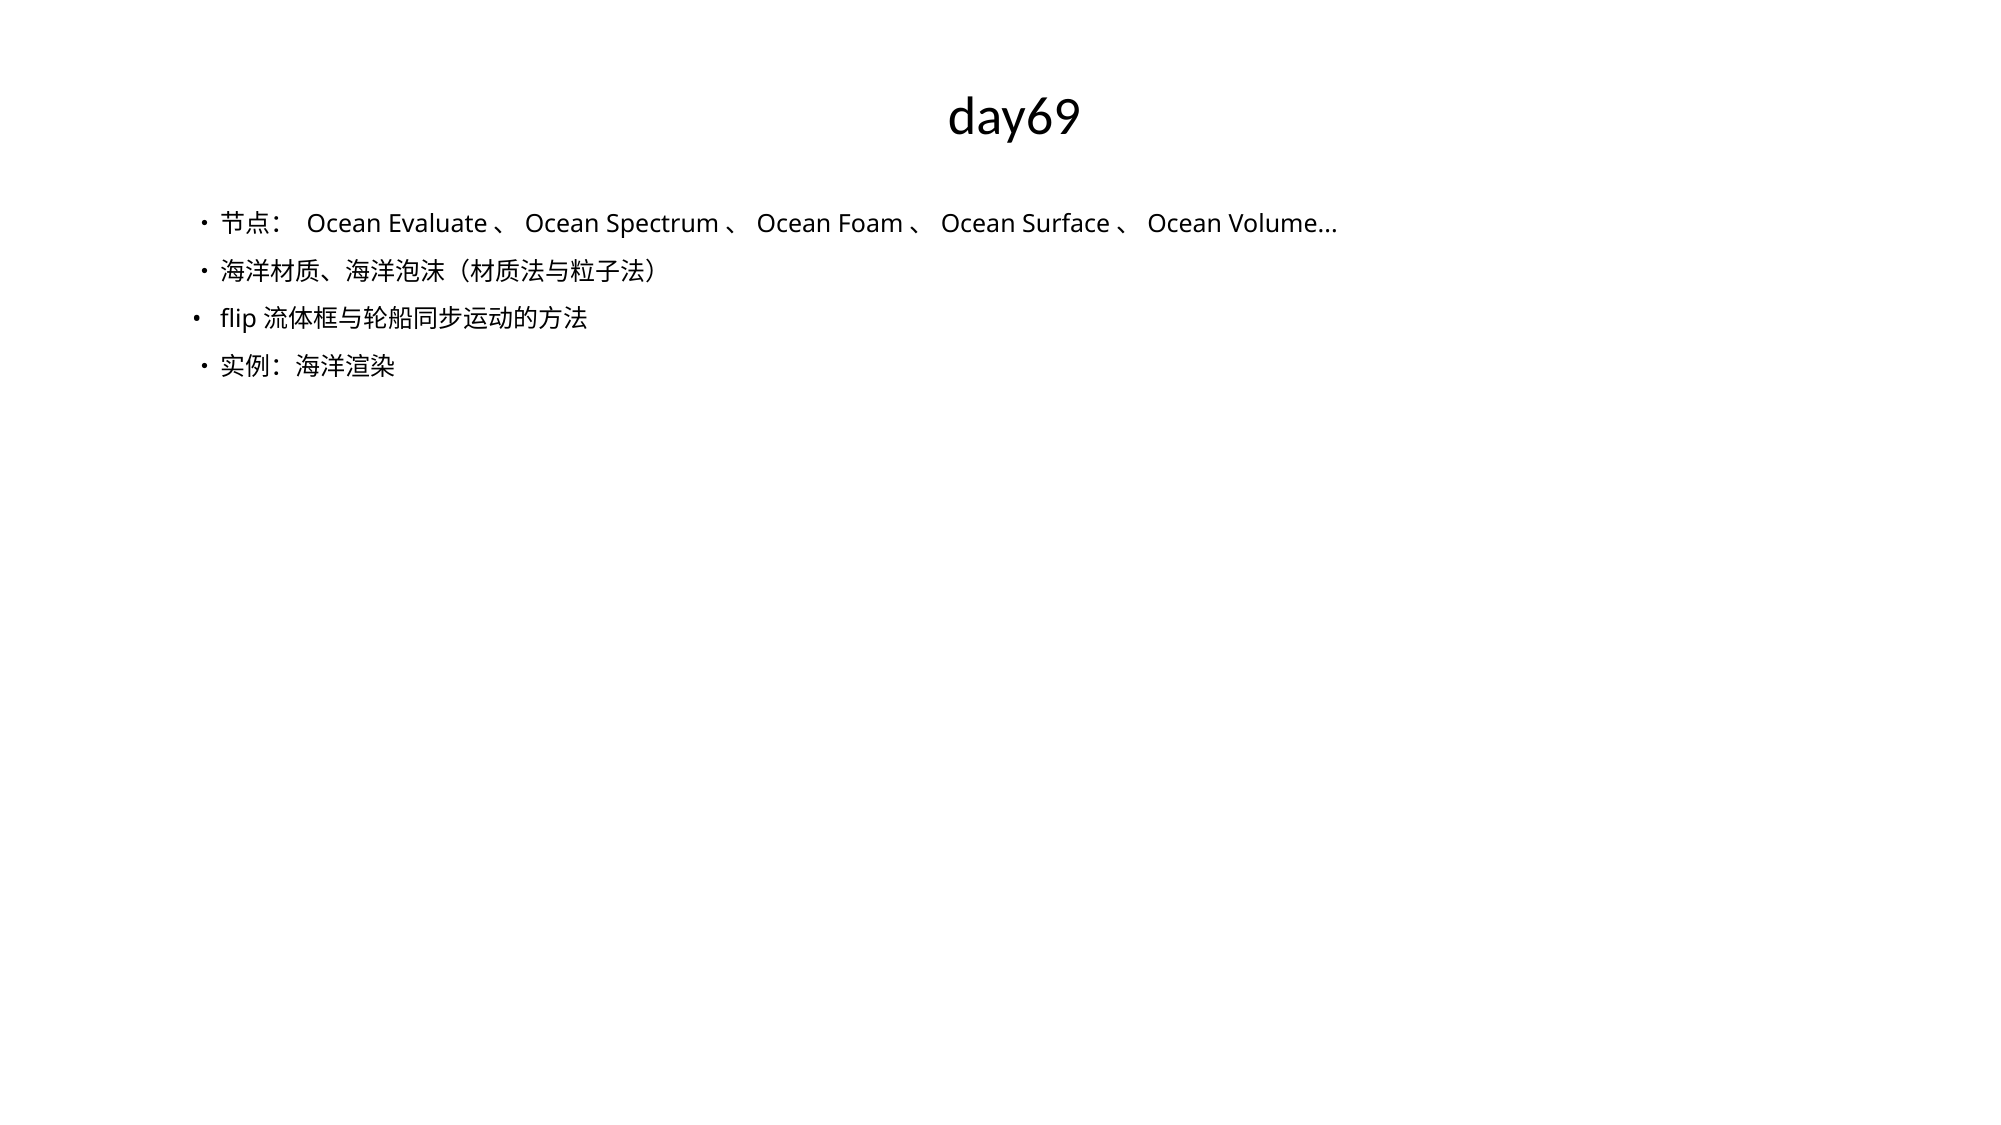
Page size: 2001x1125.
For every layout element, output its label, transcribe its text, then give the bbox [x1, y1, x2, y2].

subtitle • 节点： Ocean Evaluate、Ocean Spectrum、Ocean Foam、Ocean Surface、Ocean Volume... • 海洋材质、海洋泡沫（材质法与粒子法） • flip流体框与轮船同步运动的方法 • 实例：海洋渲染 [176, 203, 1815, 903]
title day69 [543, 41, 1486, 154]
